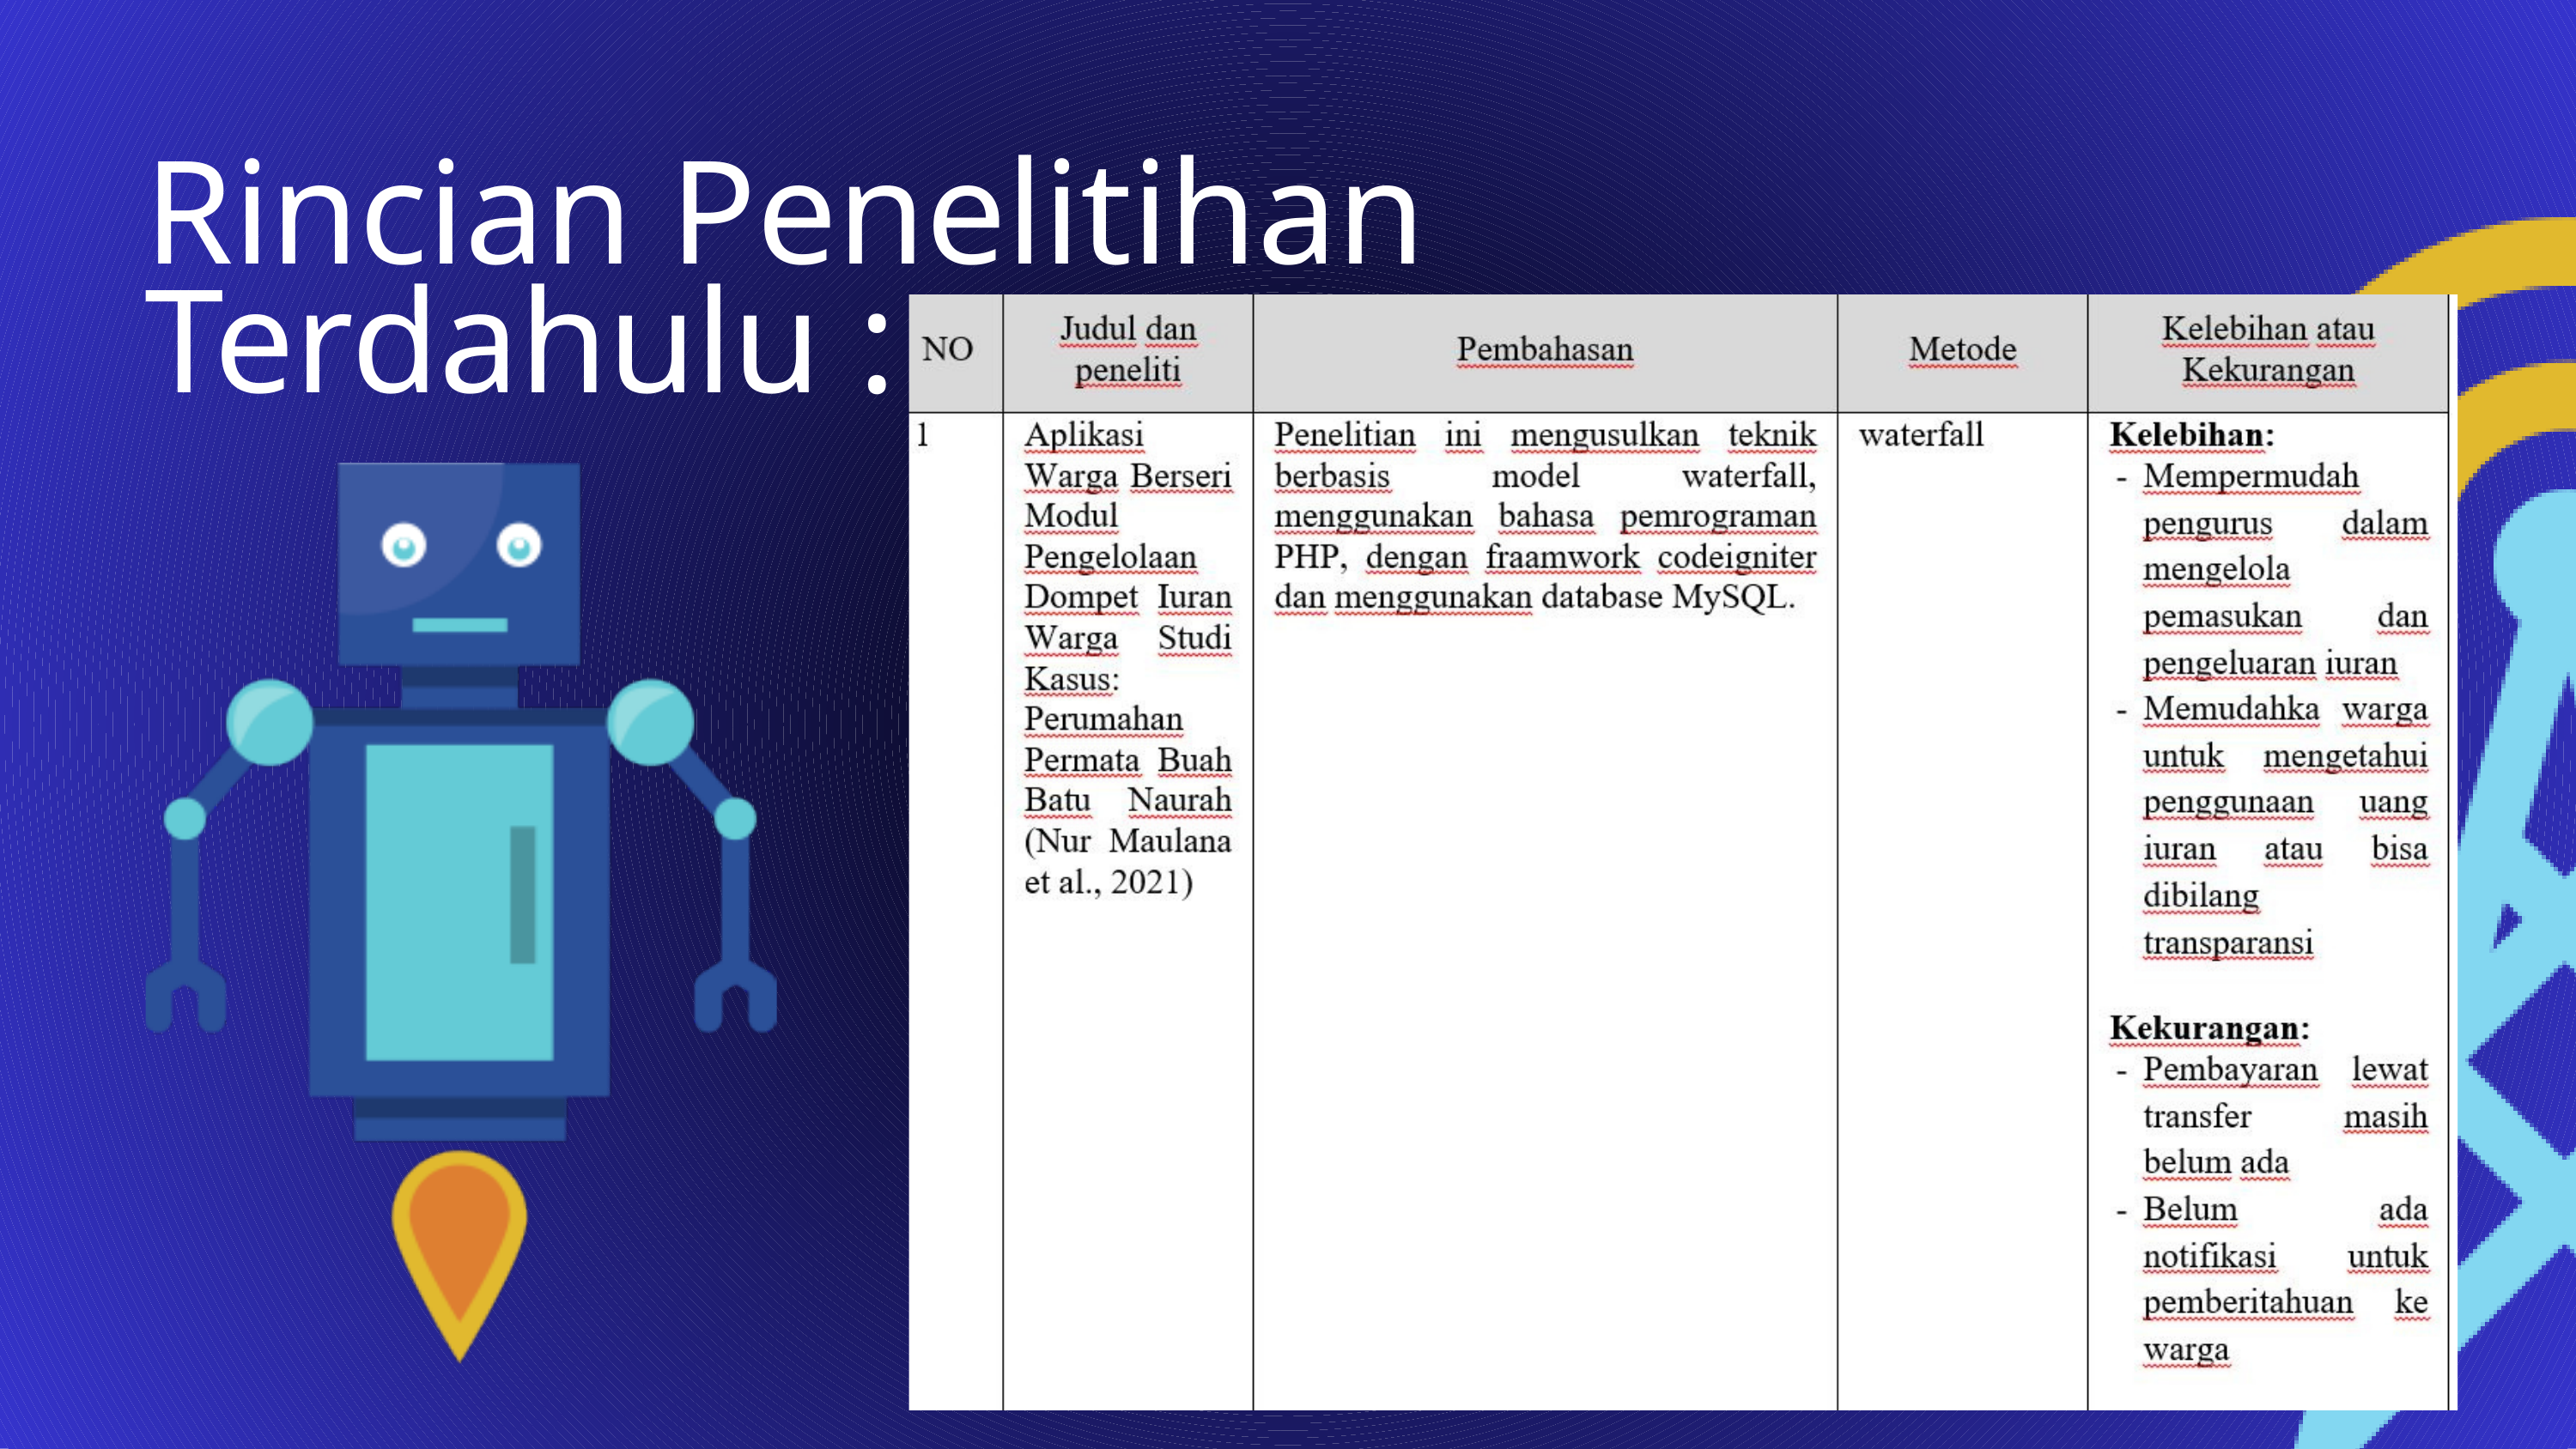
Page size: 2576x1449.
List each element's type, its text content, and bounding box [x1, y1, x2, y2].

text_box [2234, 217, 2576, 1449]
text_box [908, 294, 2458, 1410]
text_box [145, 463, 777, 1367]
text_box Rincian Penelitihan Terdahulu : [144, 163, 2028, 421]
